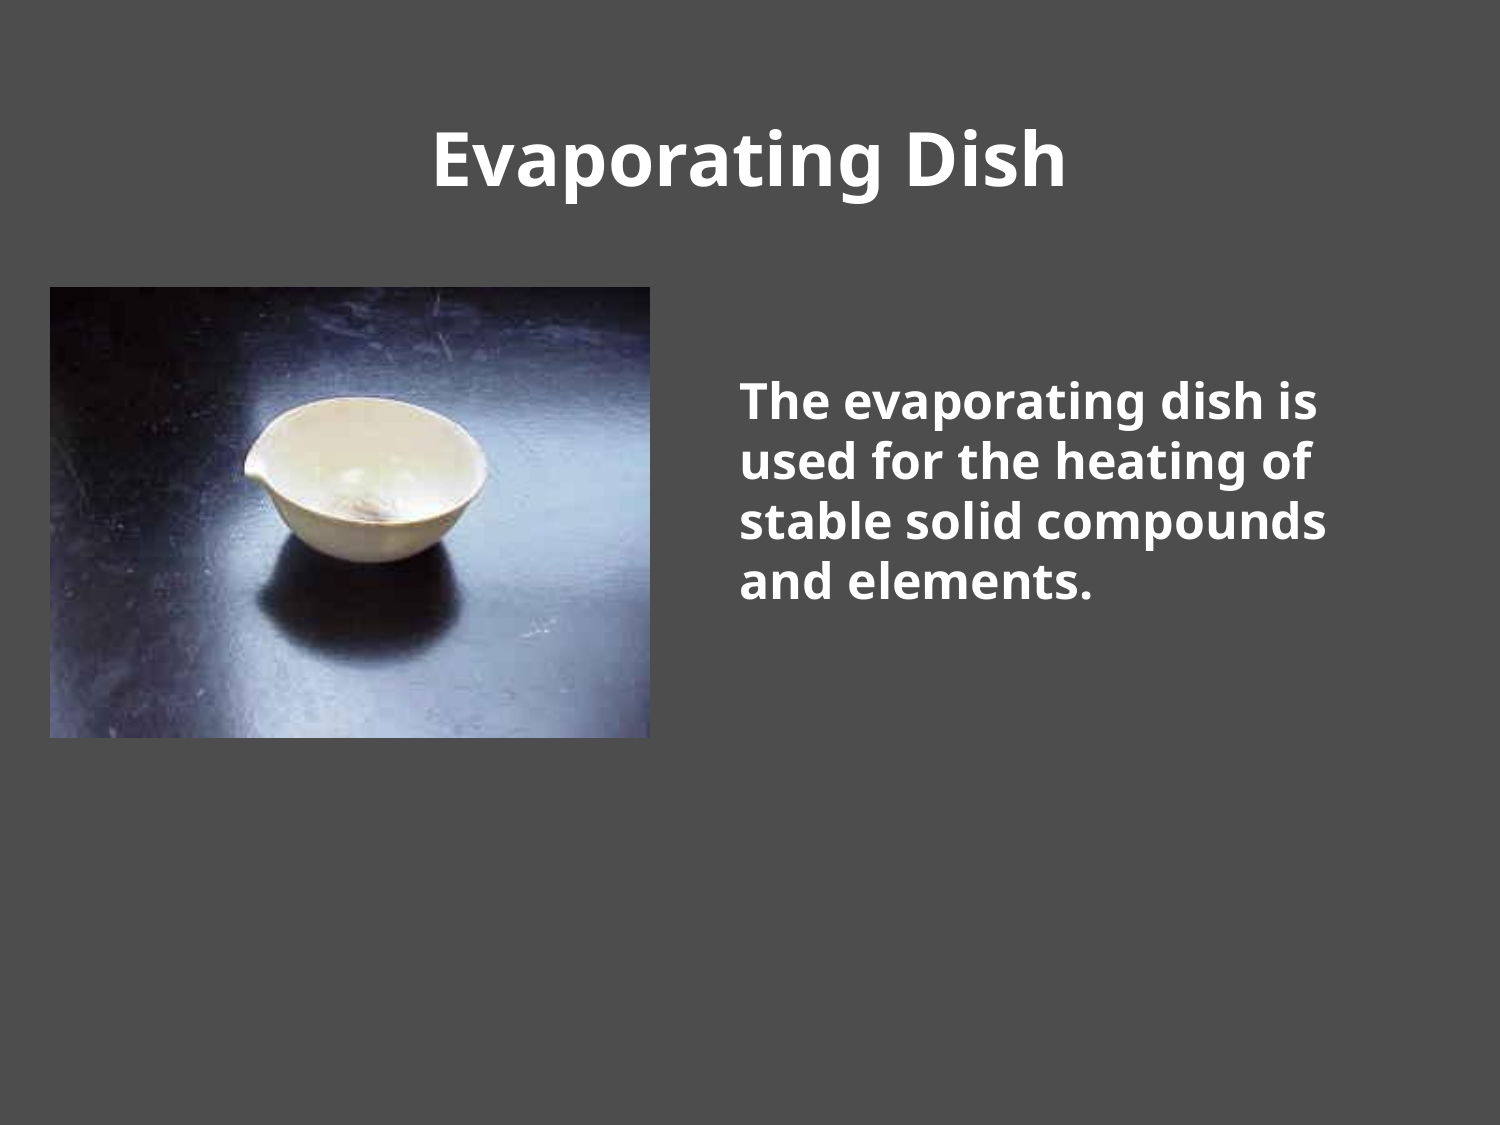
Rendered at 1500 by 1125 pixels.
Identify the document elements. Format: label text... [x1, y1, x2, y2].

picture [49, 287, 651, 738]
title Evaporating Dish [112, 99, 1388, 213]
text_box The evaporating dish is used for the heating of stable solid compounds and elements. [724, 362, 1403, 618]
